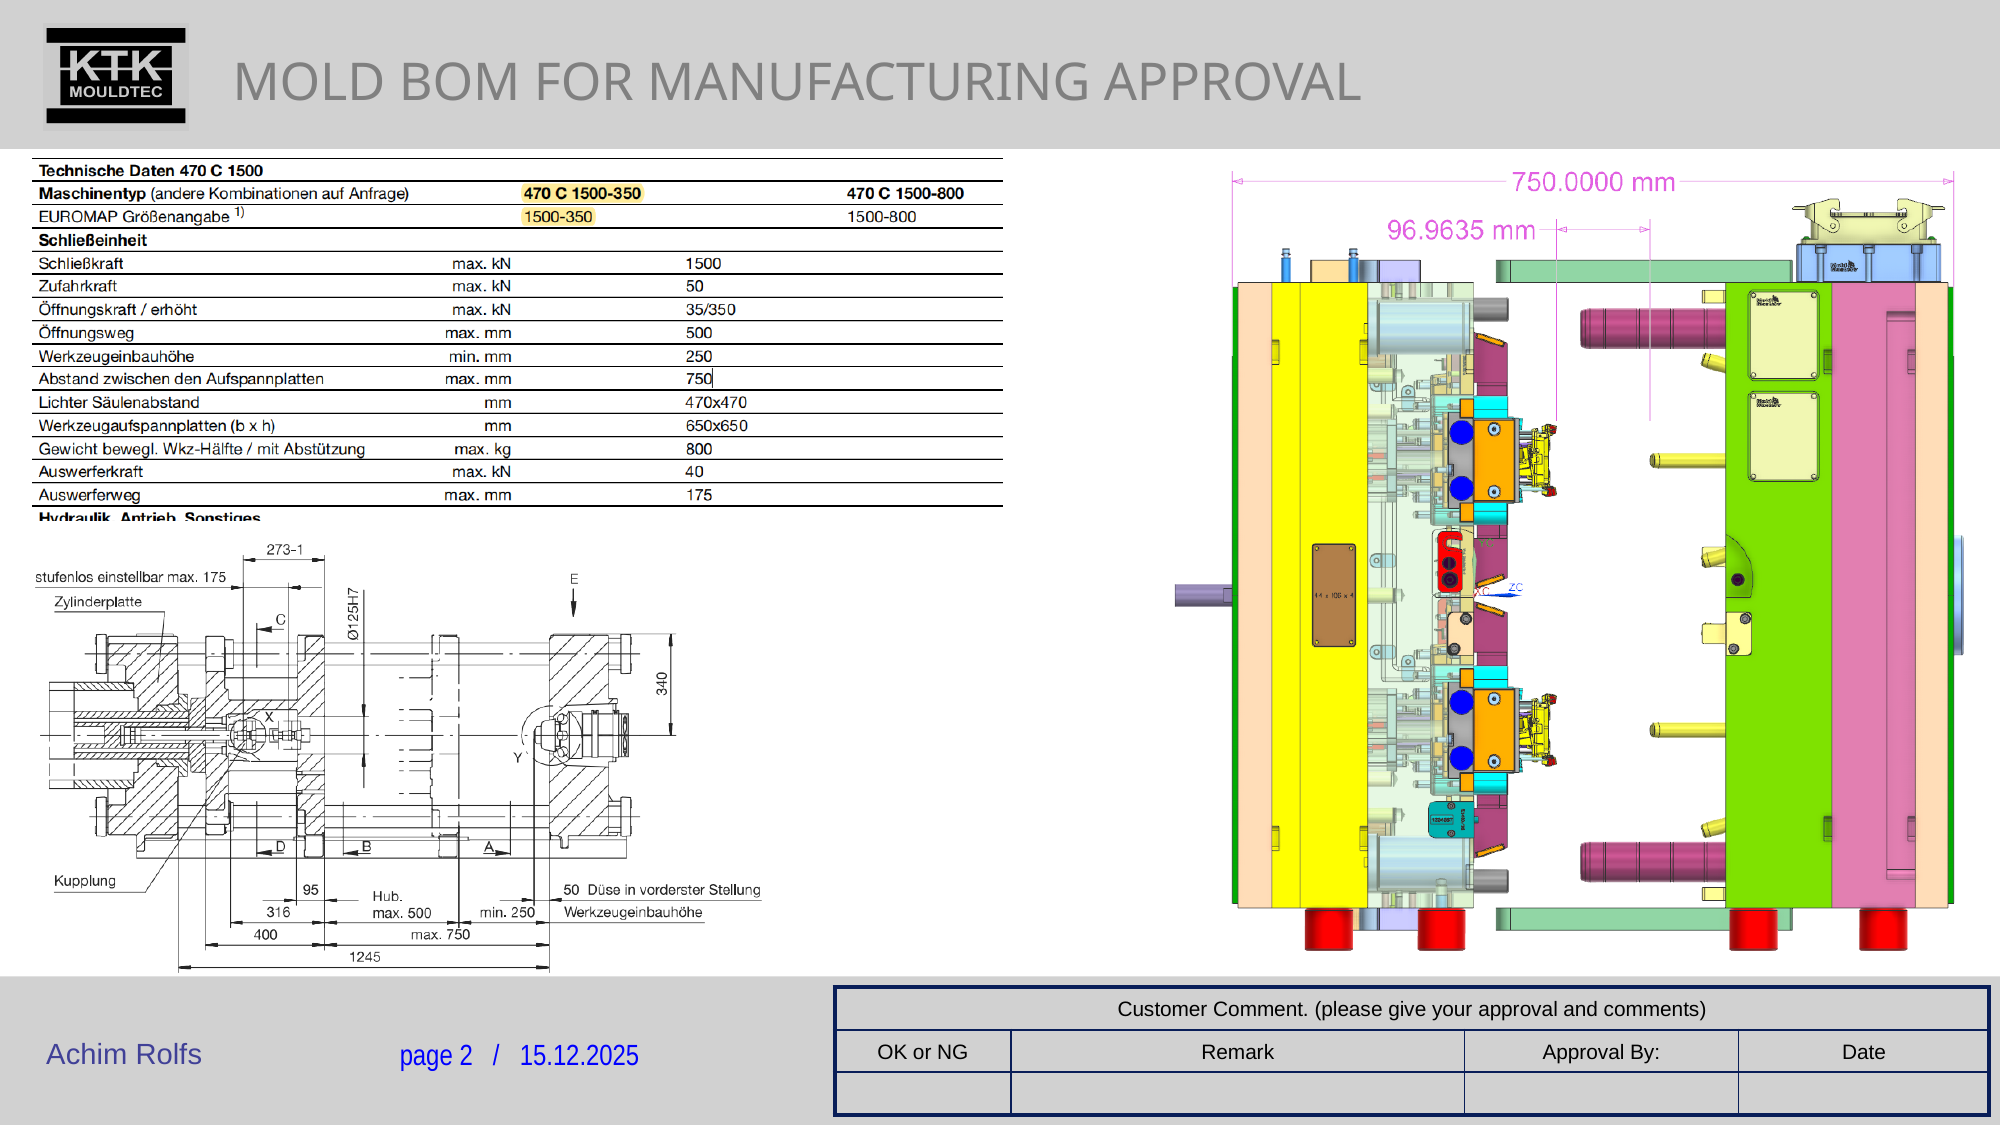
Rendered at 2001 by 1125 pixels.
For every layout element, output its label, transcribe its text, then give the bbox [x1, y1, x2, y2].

picture [1146, 142, 1985, 983]
picture [26, 531, 778, 979]
picture [15, 142, 1019, 522]
text_box page 2 / 15.12.2025 [370, 1011, 670, 1066]
